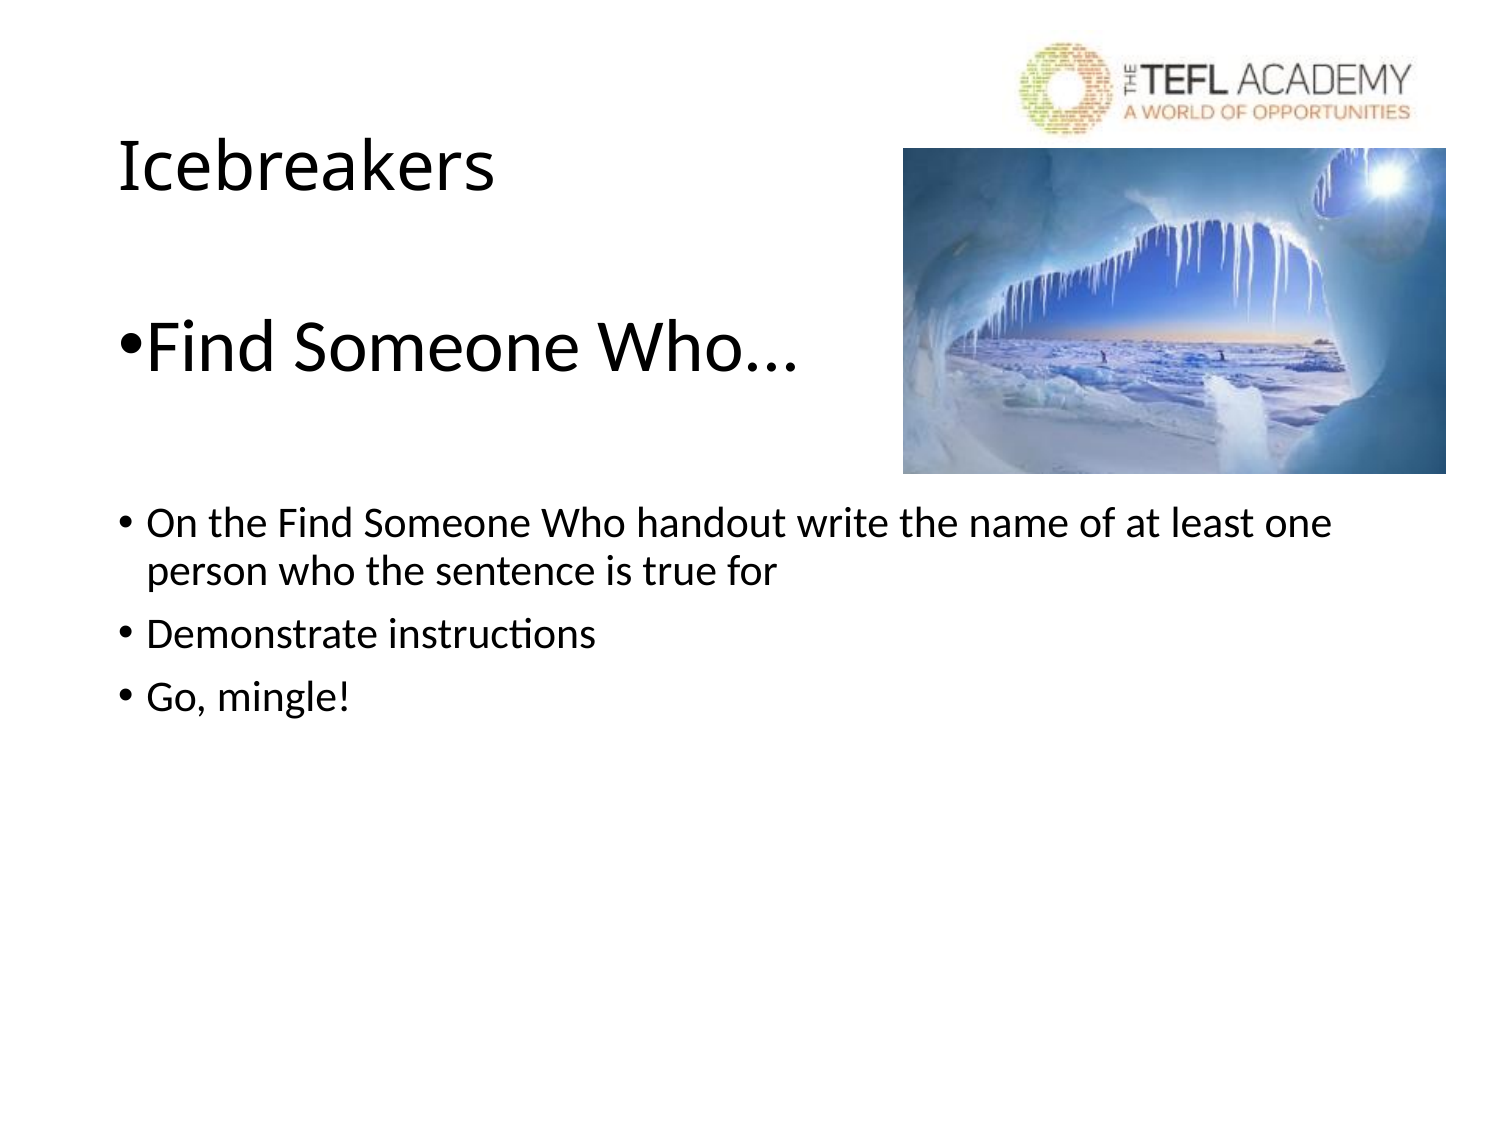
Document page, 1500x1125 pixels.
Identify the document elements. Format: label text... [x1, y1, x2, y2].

title Icebreakers [103, 59, 1397, 278]
list Find Someone Who... On the Find Someone Who handout write the name of at least one person who the sentence is true for Demonstrate instructions Go, mingle! [103, 299, 1397, 1014]
picture [903, 30, 1446, 474]
